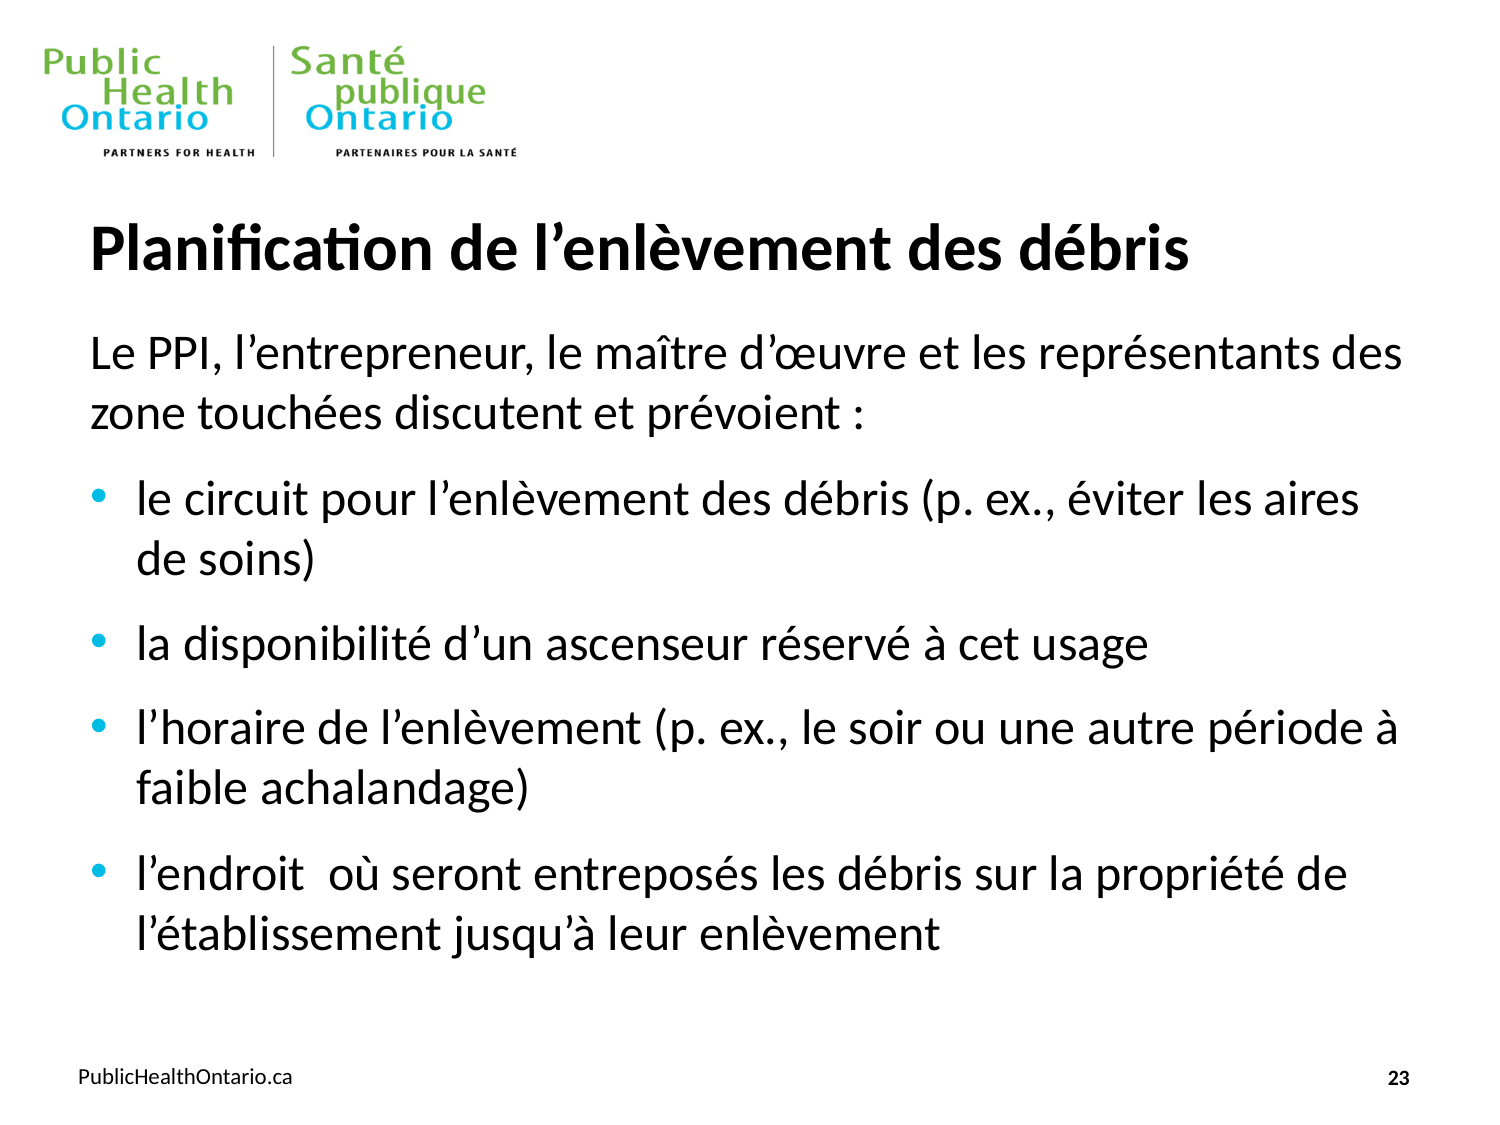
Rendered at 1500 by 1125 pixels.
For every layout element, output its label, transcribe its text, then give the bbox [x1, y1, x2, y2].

title Planification de l’enlèvement des débris [75, 187, 1425, 300]
slide_number 23 [1287, 1057, 1425, 1096]
picture [37, 37, 525, 165]
list Le PPI, l’entrepreneur, le maître d’œuvre et les représentants des zone touchées discutent et prévoient : le circuit pour l’enlèvement des débris (p. ex., éviter les aires de soins) la disponibilité d’un ascenseur réservé à cet usage l’horaire de l’enlèvement (p. ex., le soir ou une autre période à faible achalandage) l’endroit où seront entreposés les débris sur la propriété de l’établissement jusqu’à leur enlèvement [75, 312, 1425, 1038]
